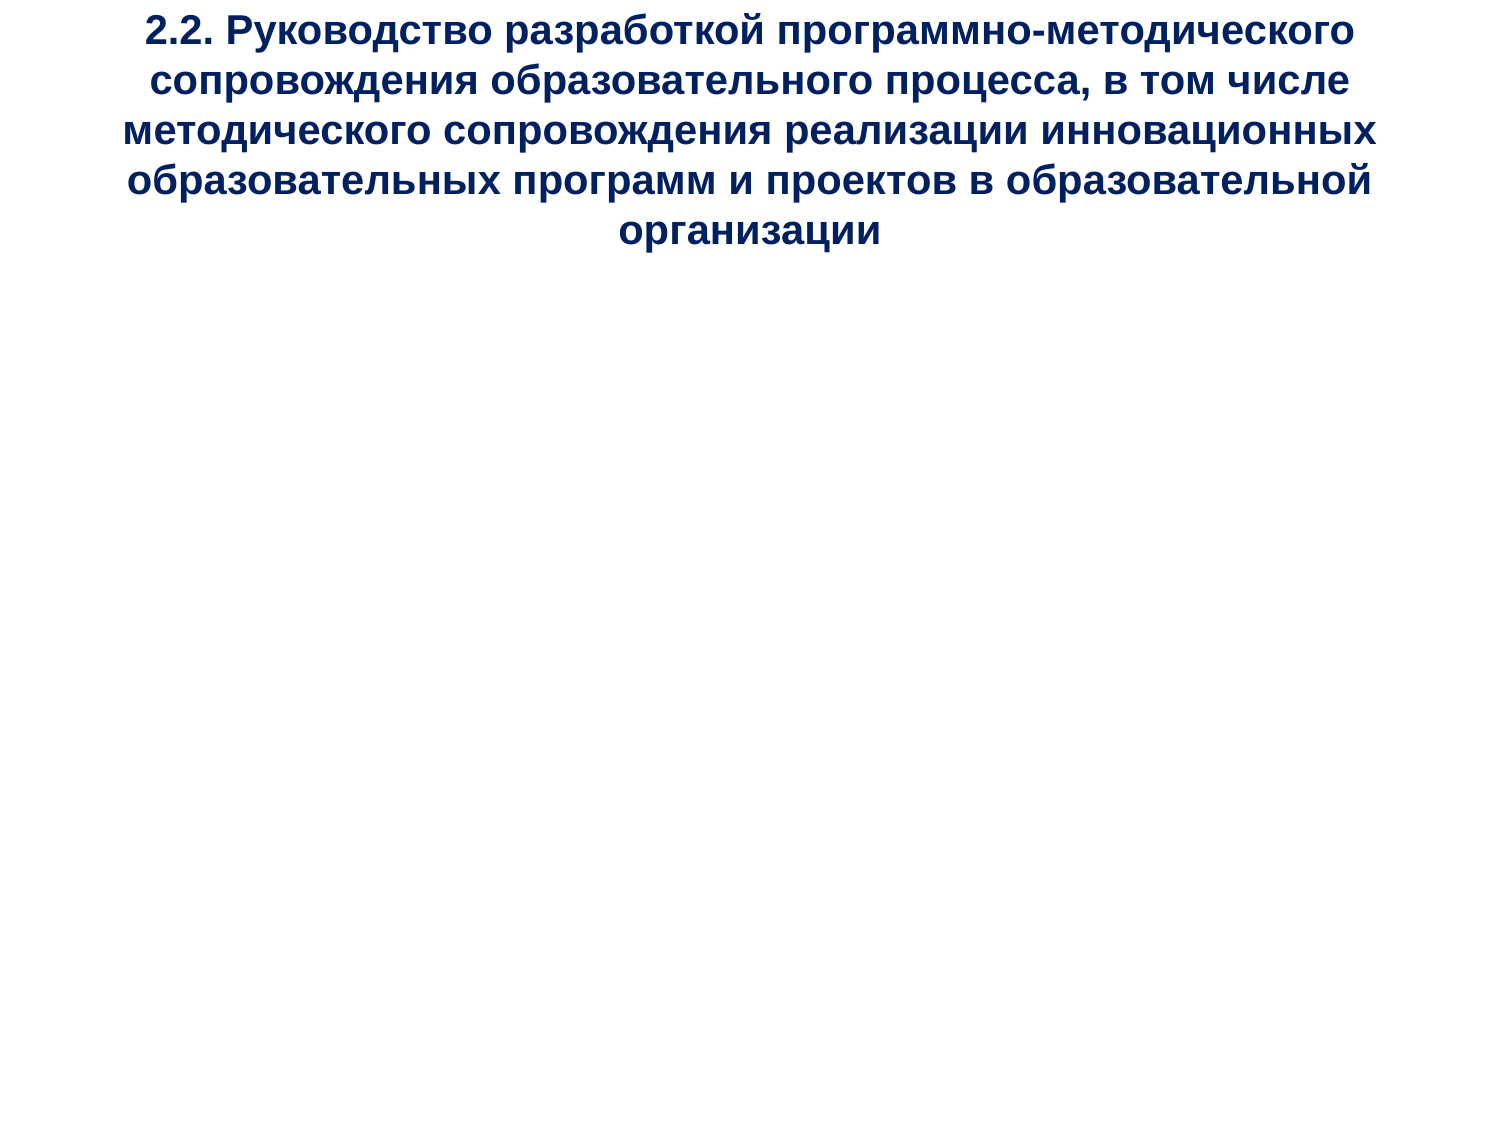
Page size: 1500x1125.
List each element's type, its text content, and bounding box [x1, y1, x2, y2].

title 2.2. Руководство разработкой программно-методического сопровождения образовательного процесса, в том числе методического сопровождения реализации инновационных образовательных программ и проектов в образовательной организации [0, 0, 1500, 256]
